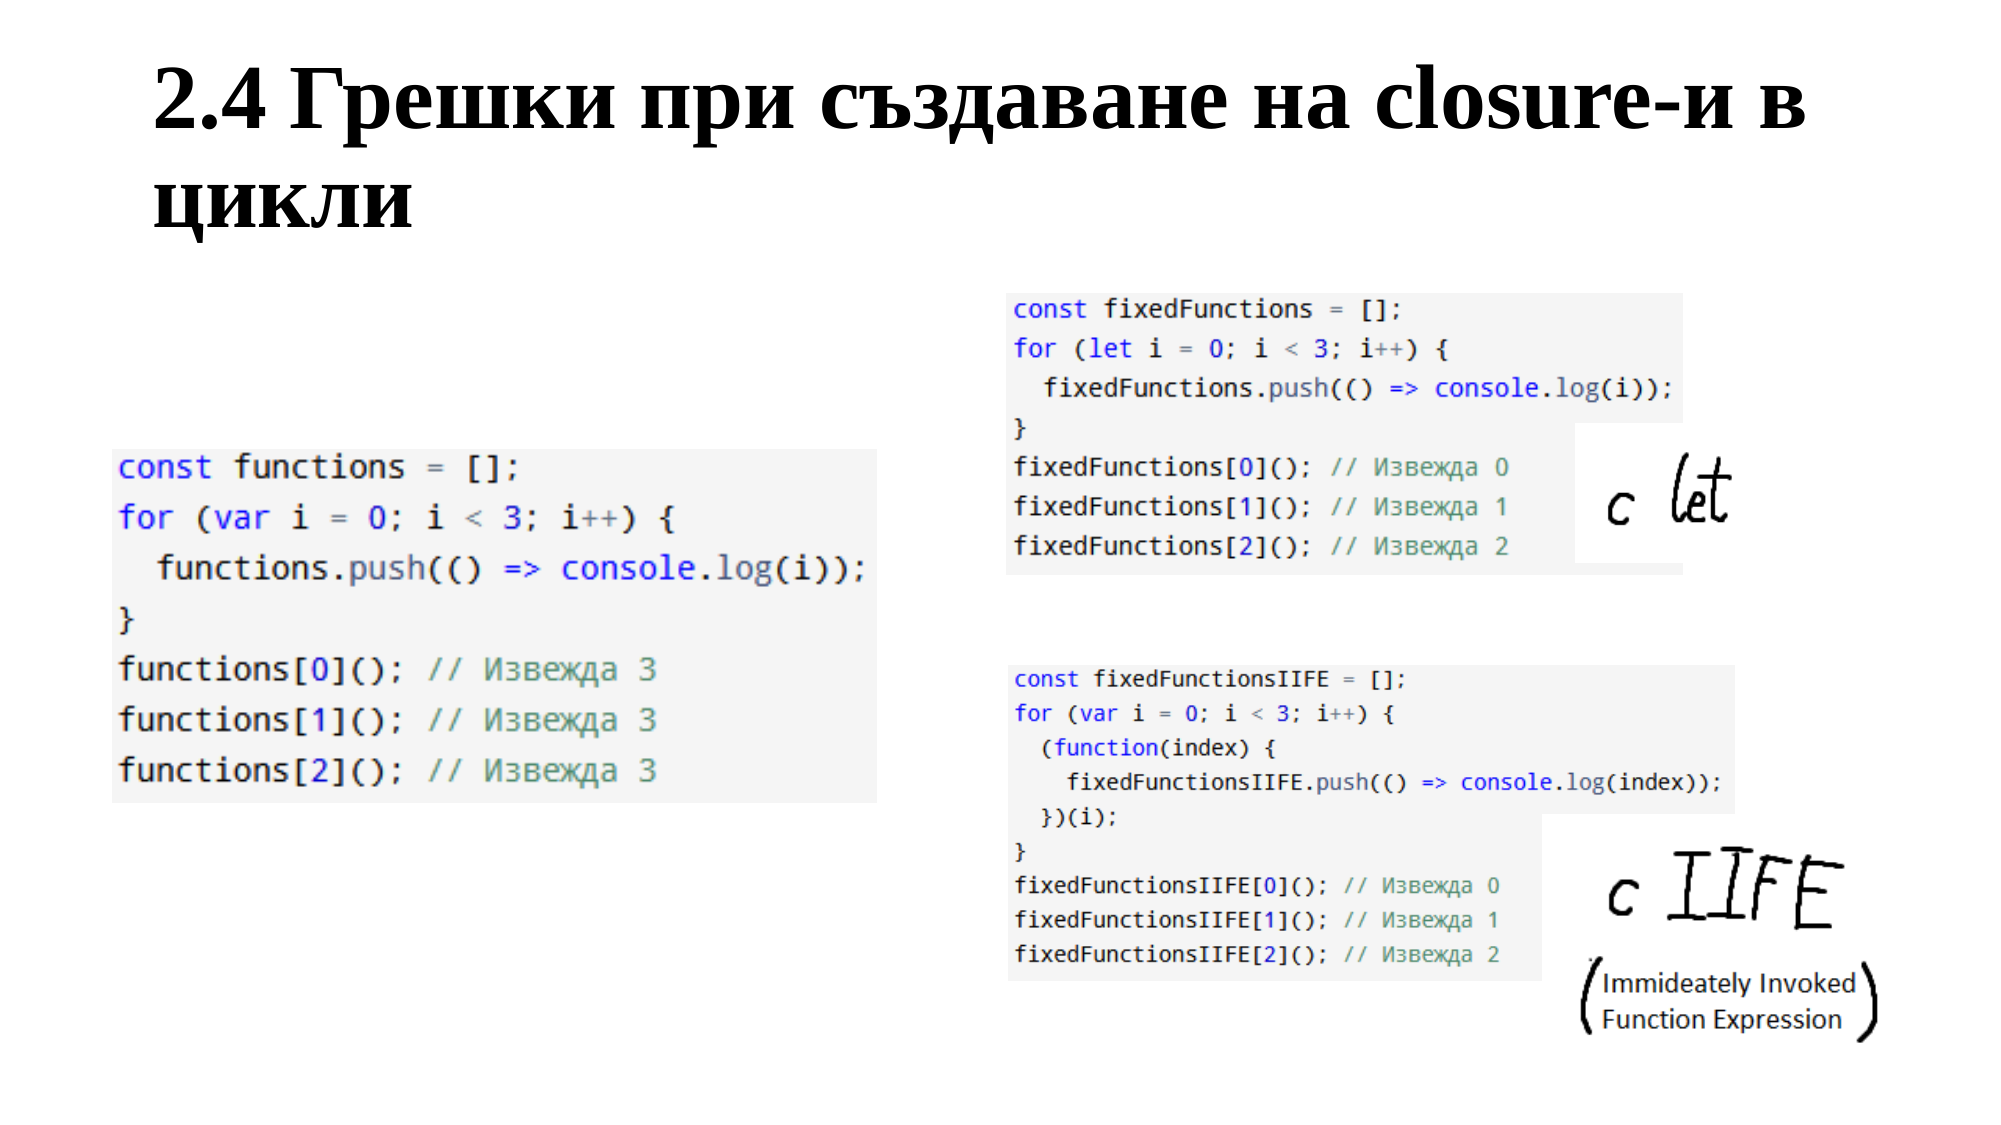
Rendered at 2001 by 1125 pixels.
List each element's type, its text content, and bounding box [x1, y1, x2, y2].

picture [1006, 293, 1768, 575]
title 2.4 Грешки при създаване на closure-и в цикли [137, 39, 1863, 258]
picture [112, 449, 877, 804]
picture [1008, 665, 1901, 1068]
